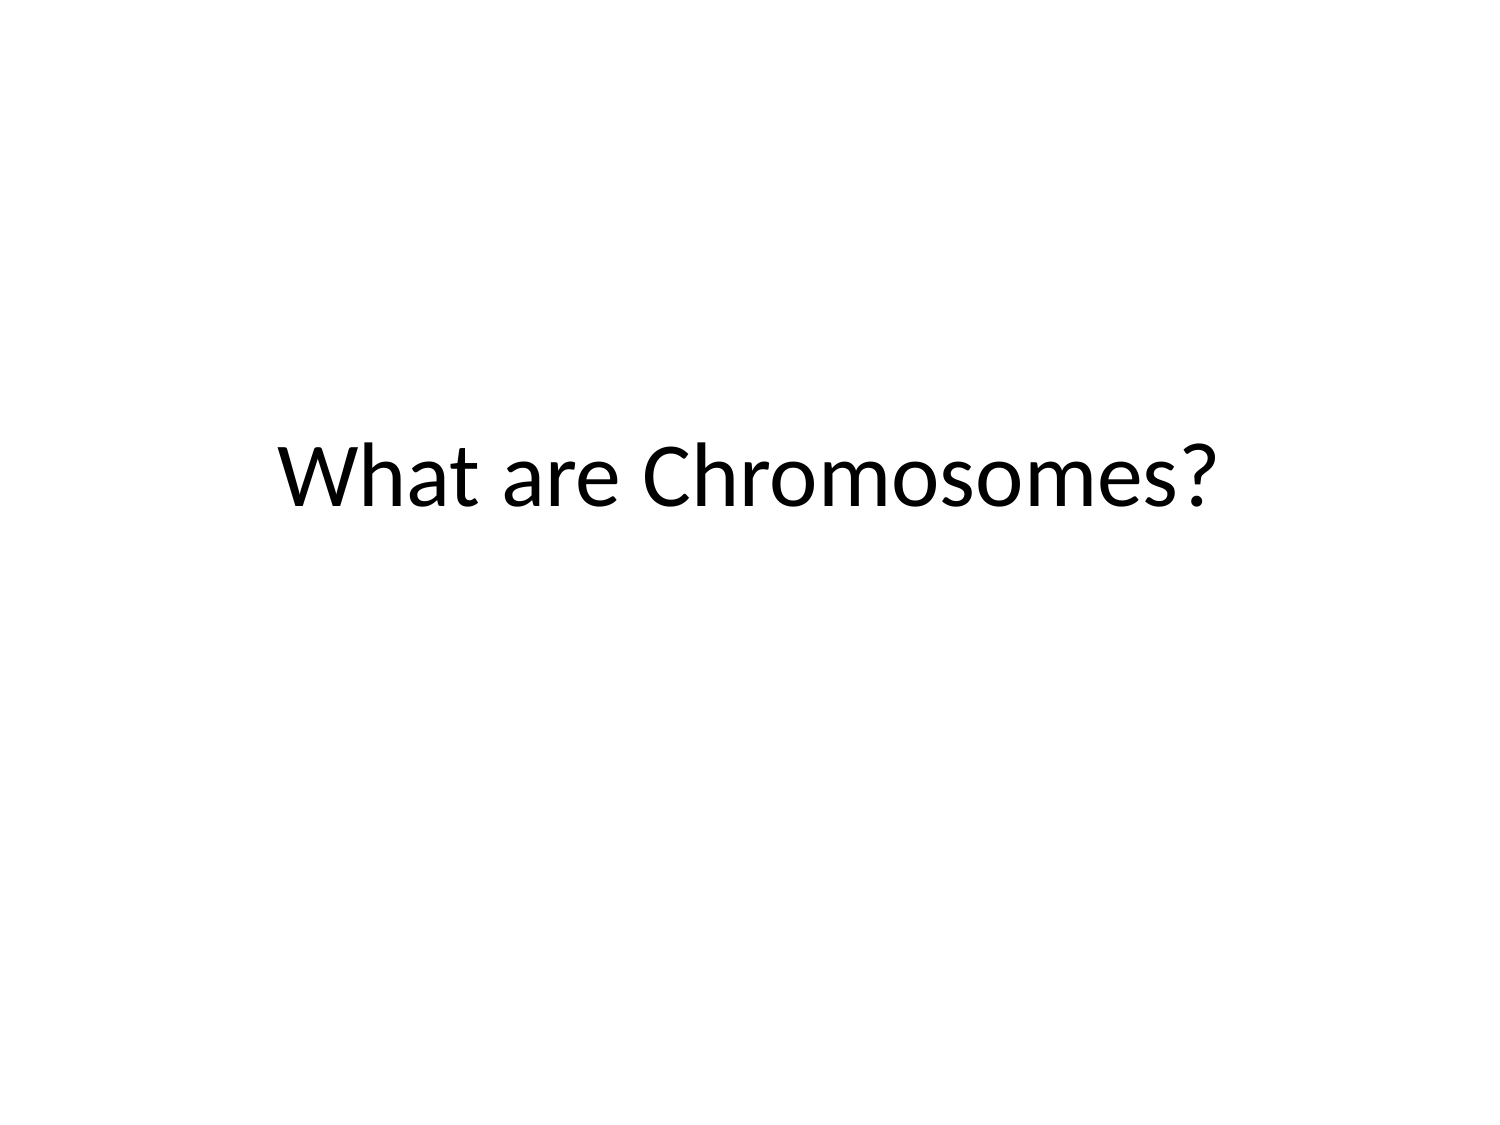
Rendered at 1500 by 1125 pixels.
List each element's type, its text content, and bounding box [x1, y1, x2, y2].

title What are Chromosomes? [112, 349, 1388, 591]
